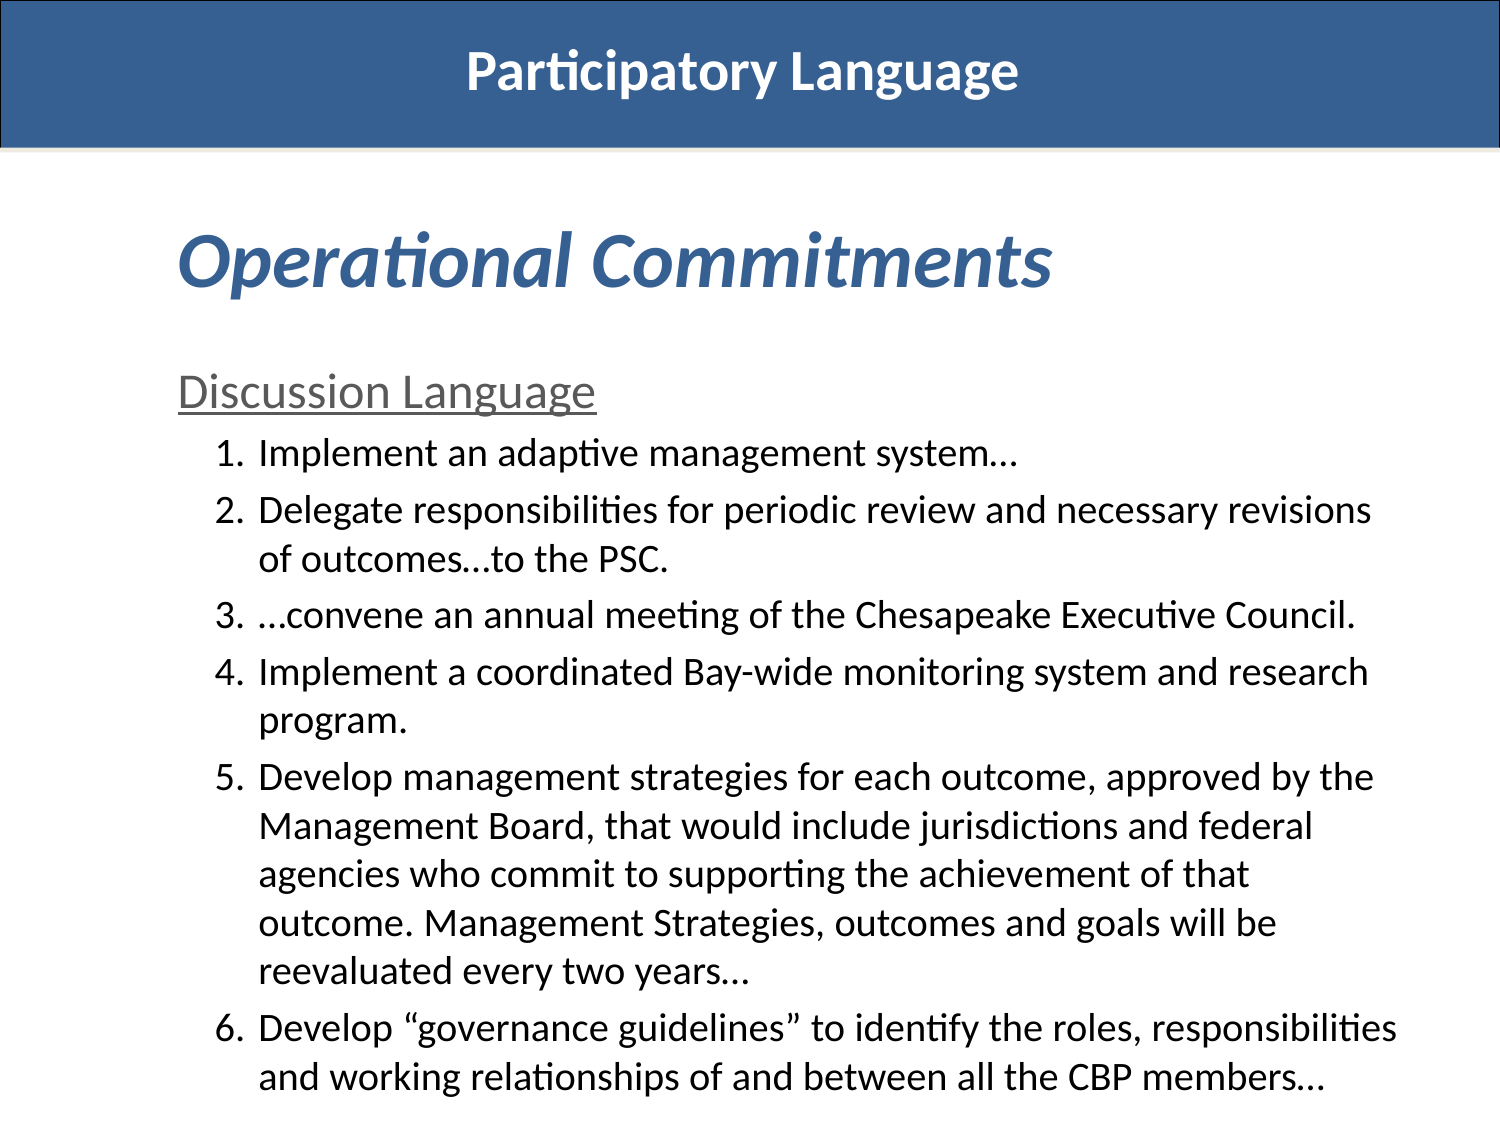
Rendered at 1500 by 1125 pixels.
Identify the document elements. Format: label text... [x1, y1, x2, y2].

list Operational Commitments Discussion Language Implement an adaptive management system… Delegate responsibilities for periodic review and necessary revisions of outcomes…to the PSC. …convene an annual meeting of the Chesapeake Executive Council. Implement a coordinated Bay-wide monitoring system and research program. Develop management strategies for each outcome, approved by the Management Board, that would include jurisdictions and federal agencies who commit to supporting the achievement of that outcome. Management Strategies, outcomes and goals will be reevaluated every two years… Develop “governance guidelines” to identify the roles, responsibilities and working relationships of and between all the CBP members… [162, 200, 1425, 1125]
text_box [0, 0, 1500, 151]
